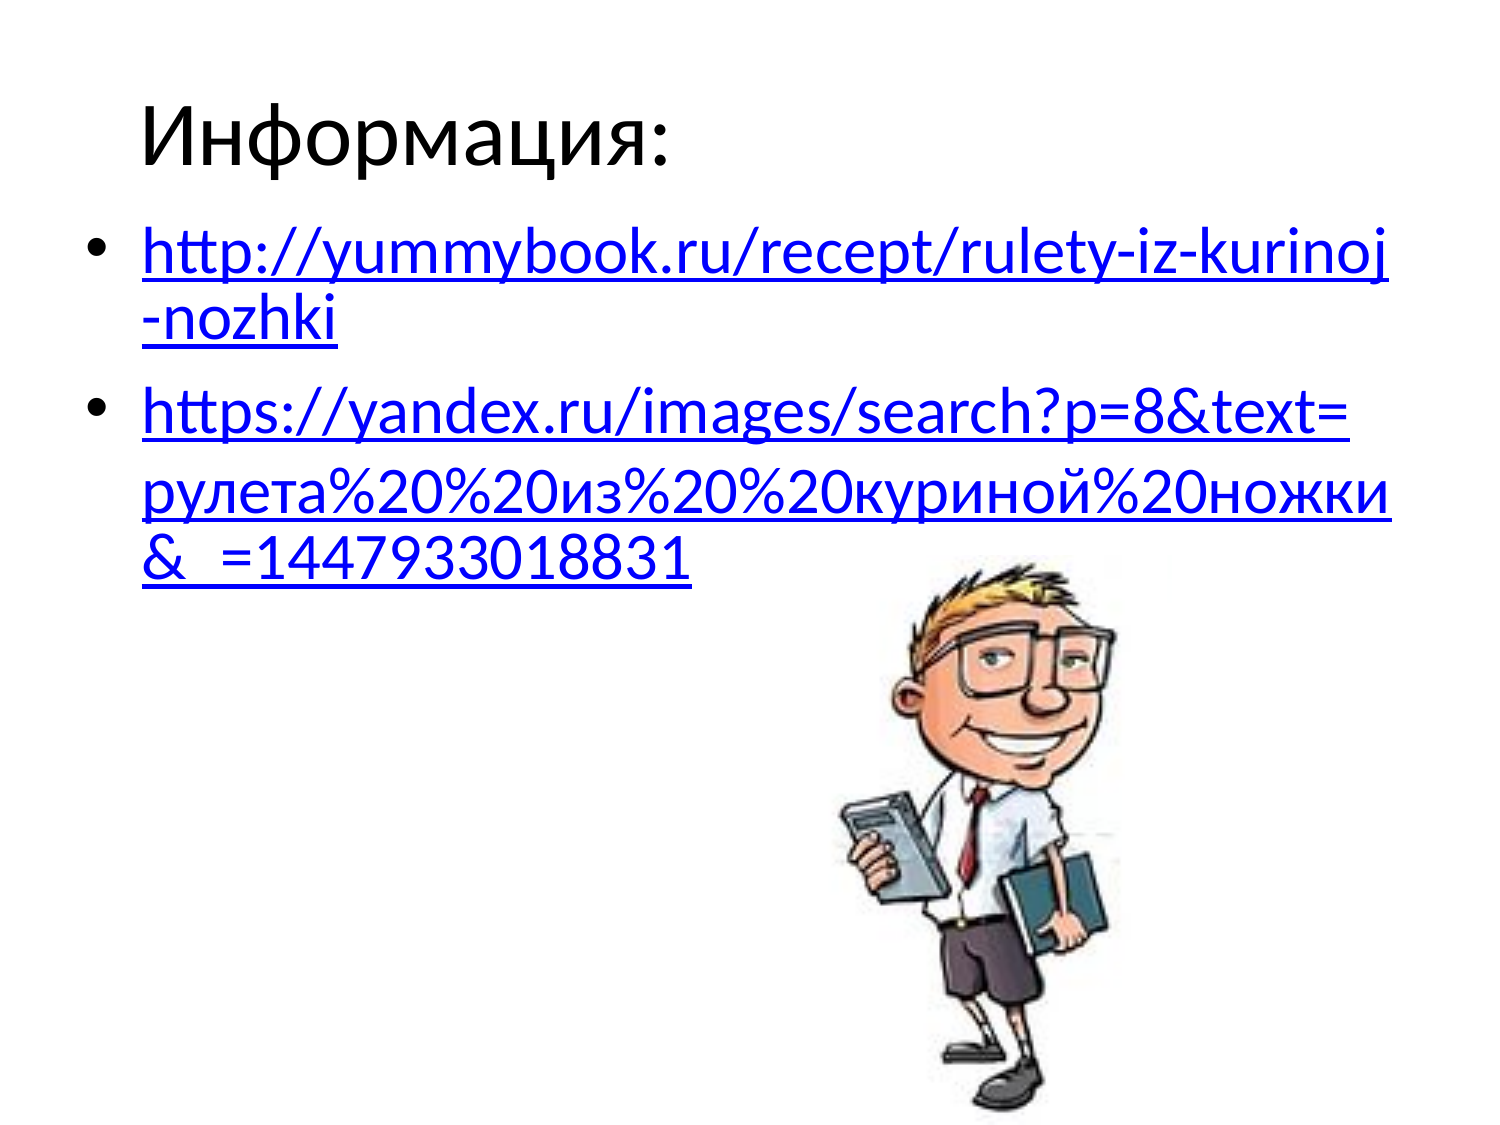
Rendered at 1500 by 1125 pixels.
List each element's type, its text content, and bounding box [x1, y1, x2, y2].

title Информация: [0, 34, 1093, 223]
list http://yummybook.ru/recept/rulety-iz-kurinoj-nozhki https://yandex.ru/images/search?p=8&text=рулета%20%20из%20%20куриной%20ножки&_=1447933018831 [70, 198, 1421, 942]
picture [784, 555, 1172, 1125]
